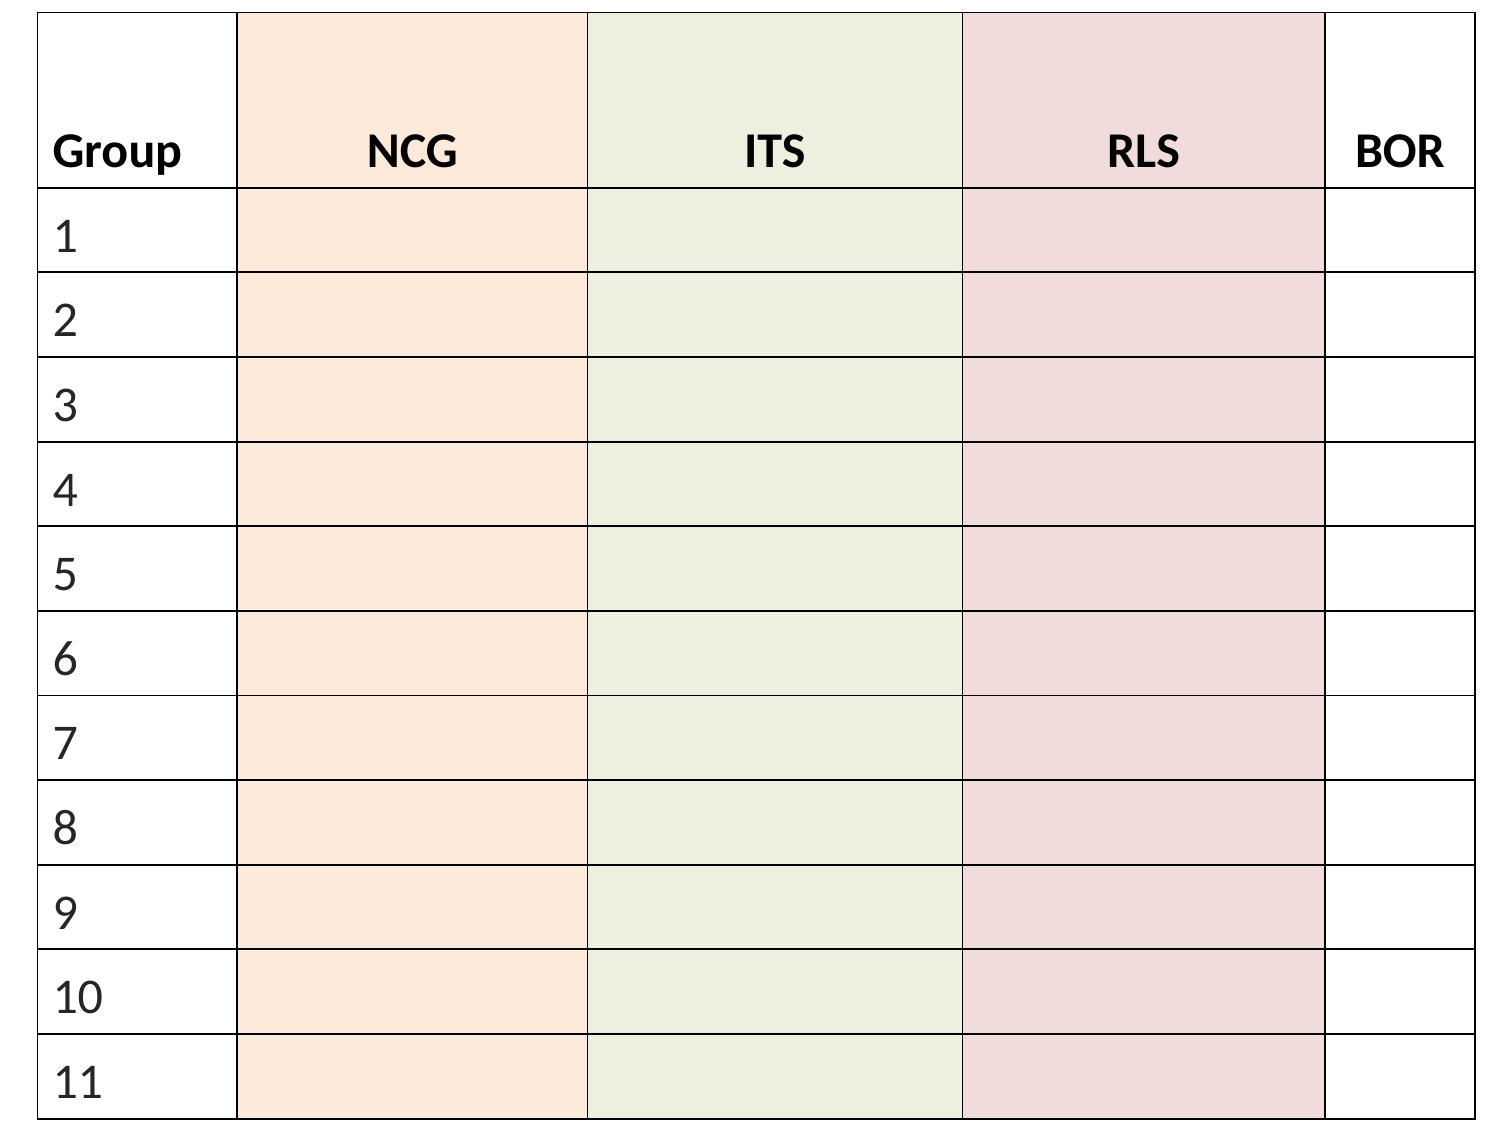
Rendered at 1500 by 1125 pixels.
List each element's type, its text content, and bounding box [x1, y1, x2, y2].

table_cell [963, 781, 1324, 864]
table_cell 9 [38, 866, 236, 948]
table_cell 5 [38, 527, 236, 610]
table_cell [238, 612, 587, 695]
table_cell [1326, 1035, 1474, 1118]
table_cell [1326, 527, 1474, 610]
table_cell [963, 189, 1324, 271]
table_cell [588, 1035, 962, 1118]
table_header NCG [238, 13, 587, 187]
table_cell [1326, 273, 1474, 356]
table_cell [588, 866, 962, 948]
table_cell 2 [38, 273, 236, 356]
table_cell 3 [38, 358, 236, 441]
table_cell [1326, 696, 1474, 779]
table_cell [588, 781, 962, 864]
table_cell [1326, 950, 1474, 1033]
table_cell [238, 527, 587, 610]
table_cell [963, 273, 1324, 356]
table_cell [238, 1035, 587, 1118]
table_cell 4 [38, 443, 236, 525]
table_cell [588, 527, 962, 610]
table_cell [238, 866, 587, 948]
table_header RLS [963, 13, 1324, 187]
table_cell [238, 273, 587, 356]
table_cell [963, 866, 1324, 948]
table_cell [1326, 189, 1474, 271]
table_cell [963, 443, 1324, 525]
table_cell [238, 358, 587, 441]
table_cell [588, 696, 962, 779]
table_cell [588, 950, 962, 1033]
table_header ITS [588, 13, 962, 187]
table_cell [963, 358, 1324, 441]
table_cell [238, 950, 587, 1033]
table_cell [963, 1035, 1324, 1118]
table_header Group [38, 13, 236, 187]
table_cell 1 [38, 189, 236, 271]
table_cell [238, 696, 587, 779]
table_cell 8 [38, 781, 236, 864]
table_cell [1326, 358, 1474, 441]
table_cell [588, 612, 962, 695]
table_cell [963, 527, 1324, 610]
table_cell [588, 358, 962, 441]
table_cell 10 [38, 950, 236, 1033]
table_cell [1326, 866, 1474, 948]
table_cell [588, 443, 962, 525]
table_cell [238, 781, 587, 864]
table_header BOR [1326, 13, 1474, 187]
table_cell [588, 189, 962, 271]
table_cell [1326, 612, 1474, 695]
table_cell [1326, 781, 1474, 864]
table_cell 11 [38, 1035, 236, 1118]
table_cell [588, 273, 962, 356]
table_cell 7 [38, 696, 236, 779]
table_cell [963, 950, 1324, 1033]
table_cell [238, 443, 587, 525]
table_cell [1326, 443, 1474, 525]
table_cell 6 [38, 612, 236, 695]
table_cell [963, 612, 1324, 695]
table_cell [238, 189, 587, 271]
table_cell [963, 696, 1324, 779]
